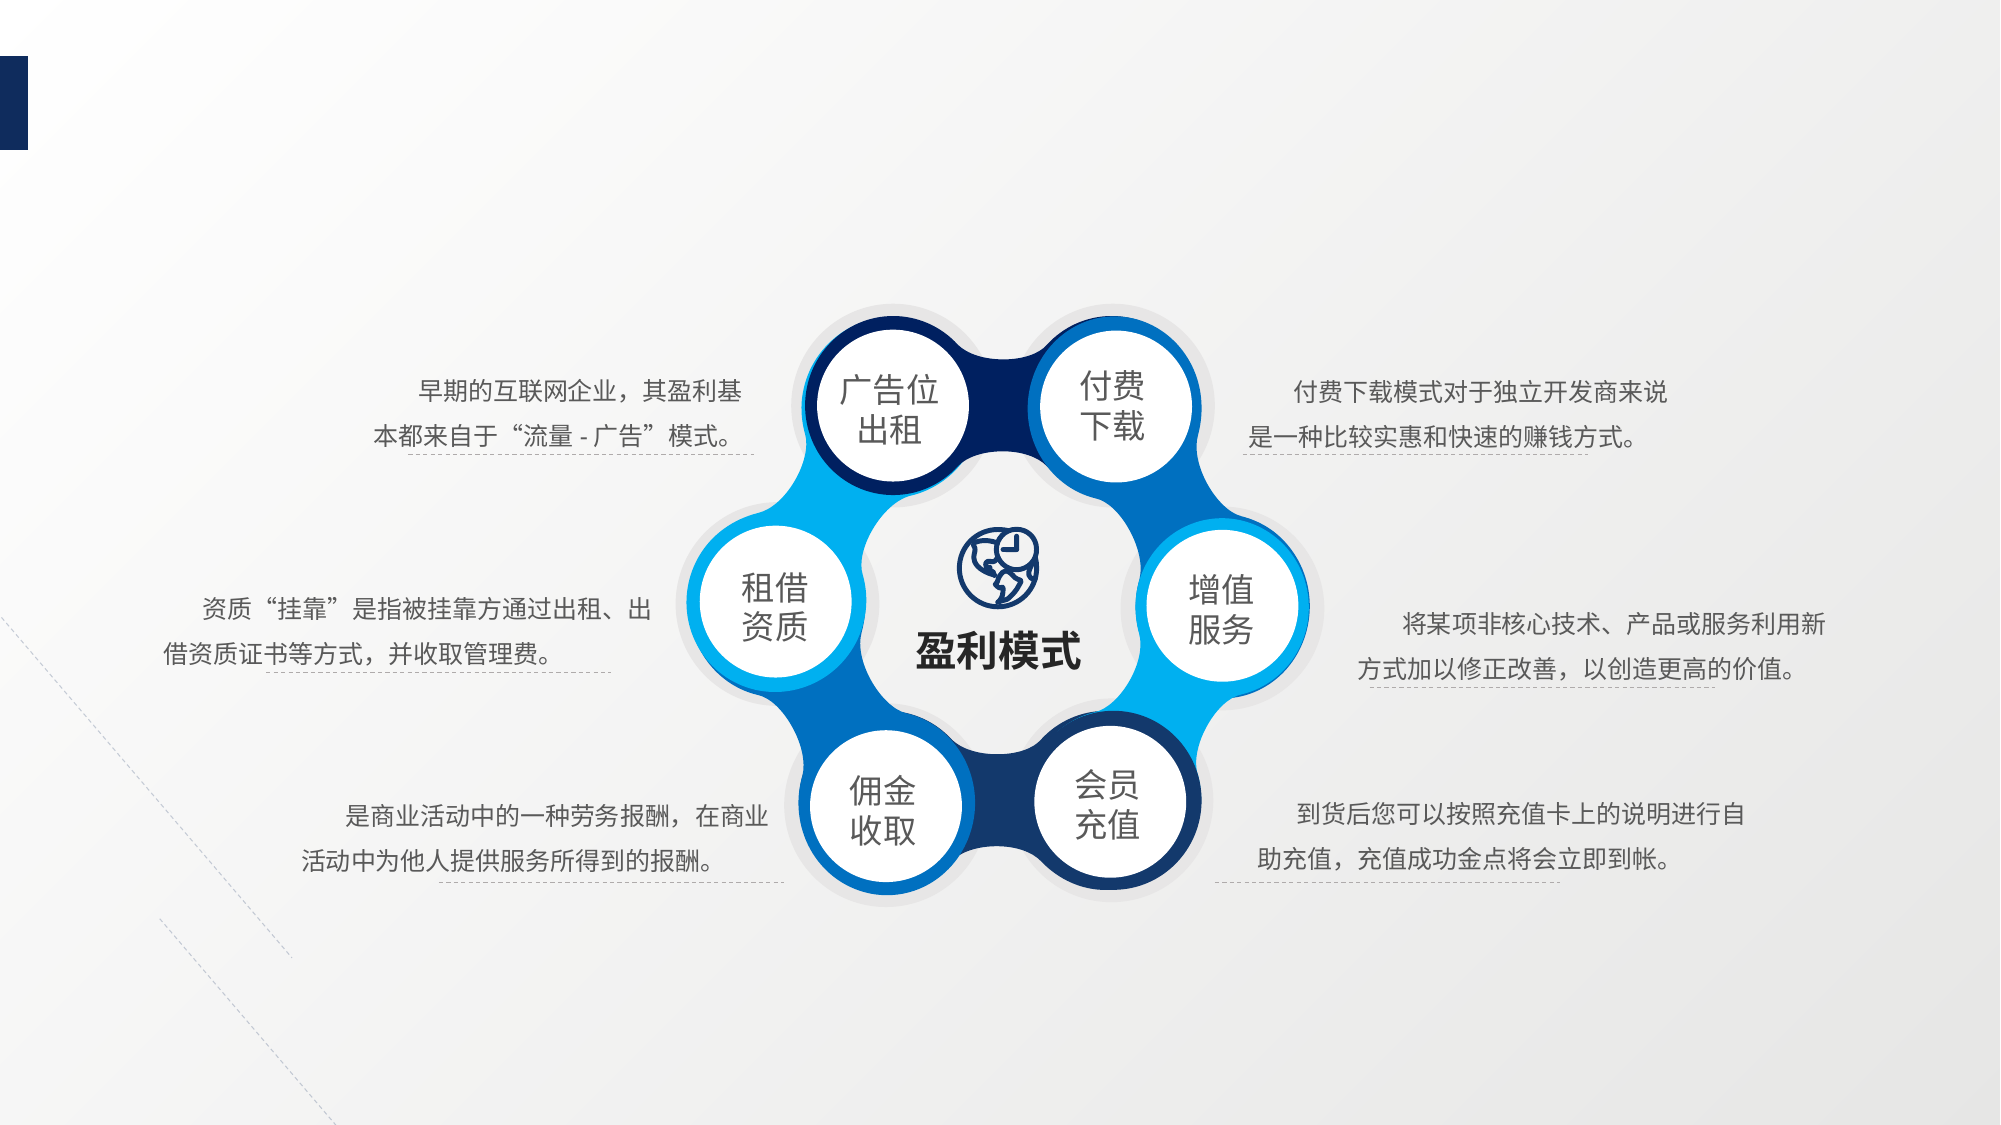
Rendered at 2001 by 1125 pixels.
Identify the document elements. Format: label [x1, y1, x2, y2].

text_box [149, 571, 672, 673]
text_box [1342, 586, 1863, 688]
text_box [358, 353, 771, 455]
text_box [286, 777, 787, 884]
text_box [1234, 354, 1691, 456]
text_box [1214, 776, 1783, 883]
text_box [675, 300, 1325, 909]
